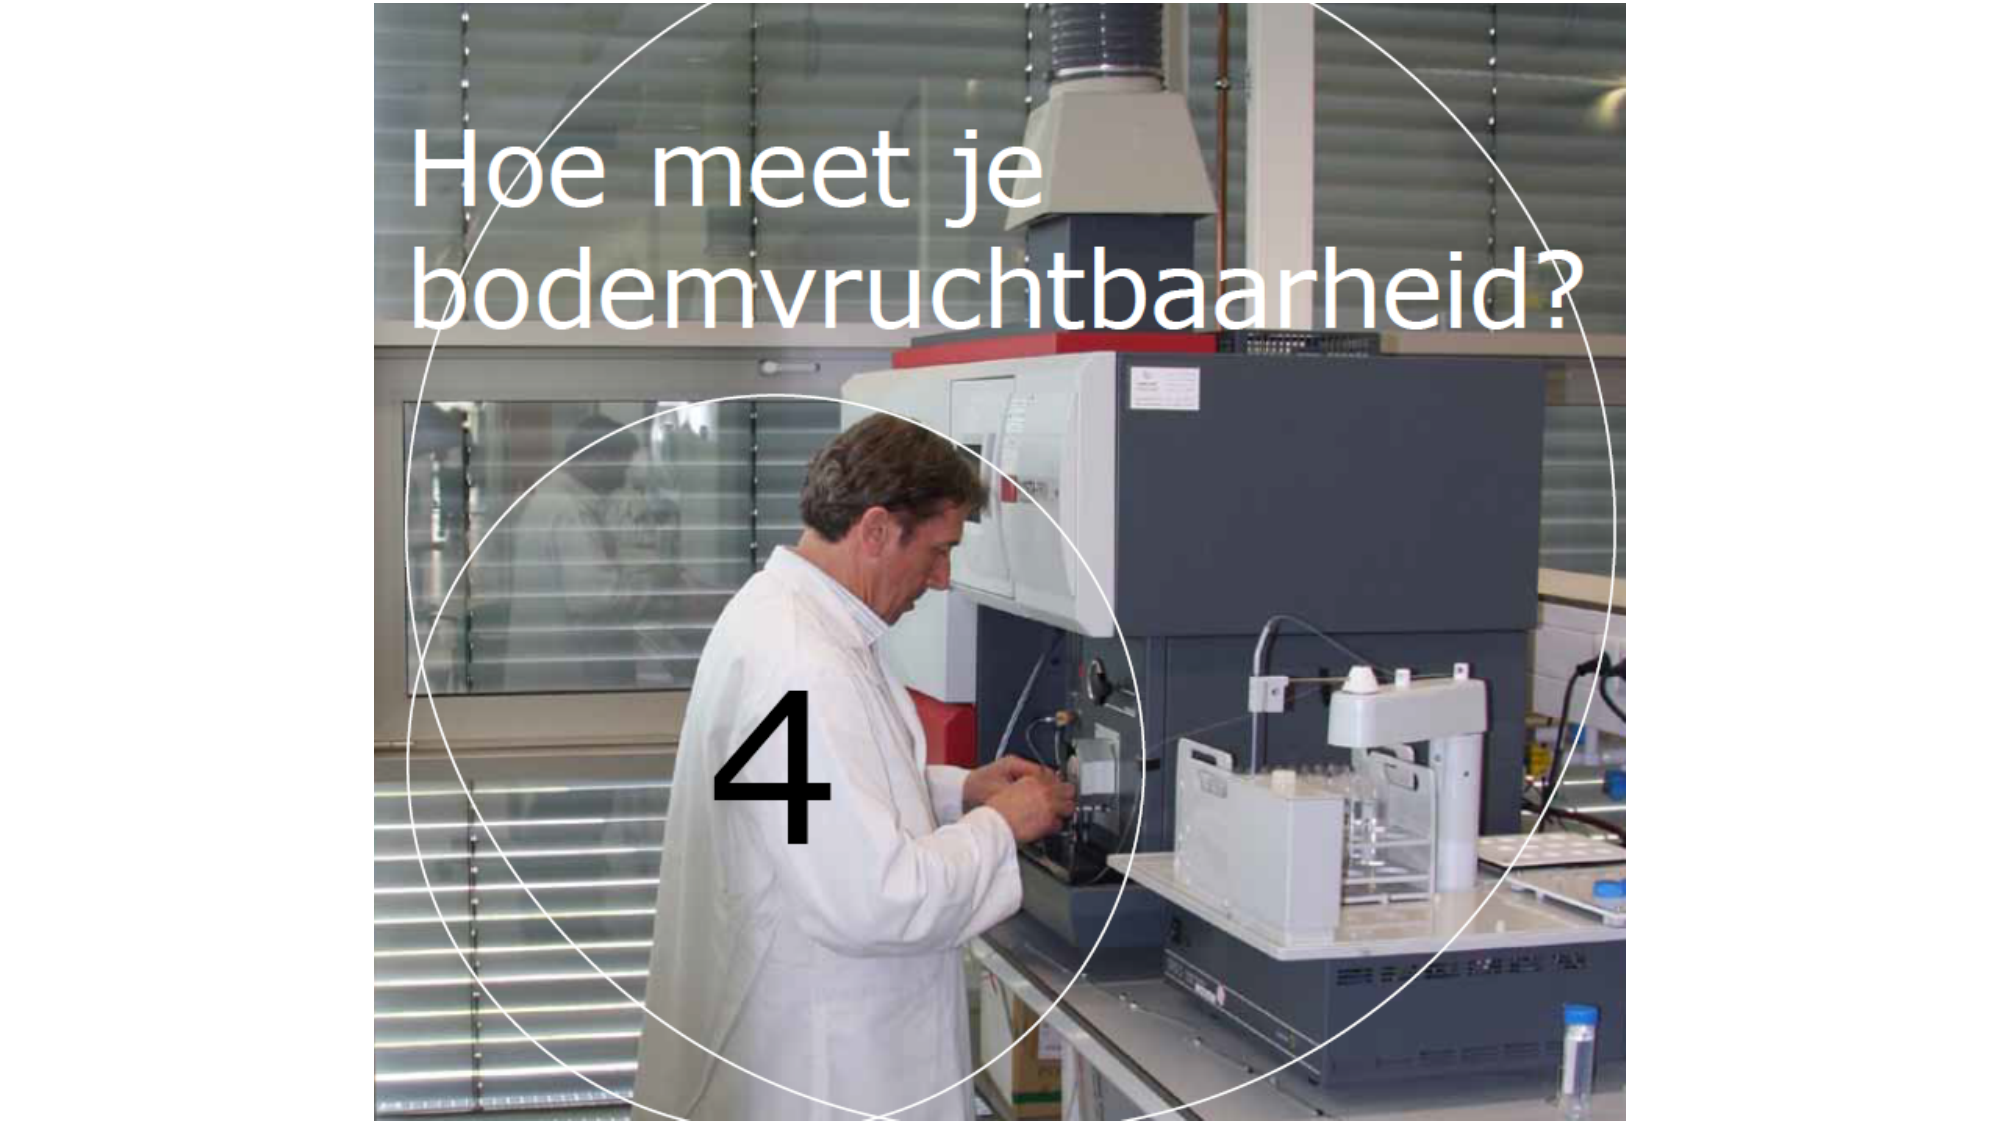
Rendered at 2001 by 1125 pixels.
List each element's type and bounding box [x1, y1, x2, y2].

picture [374, 3, 1626, 1122]
